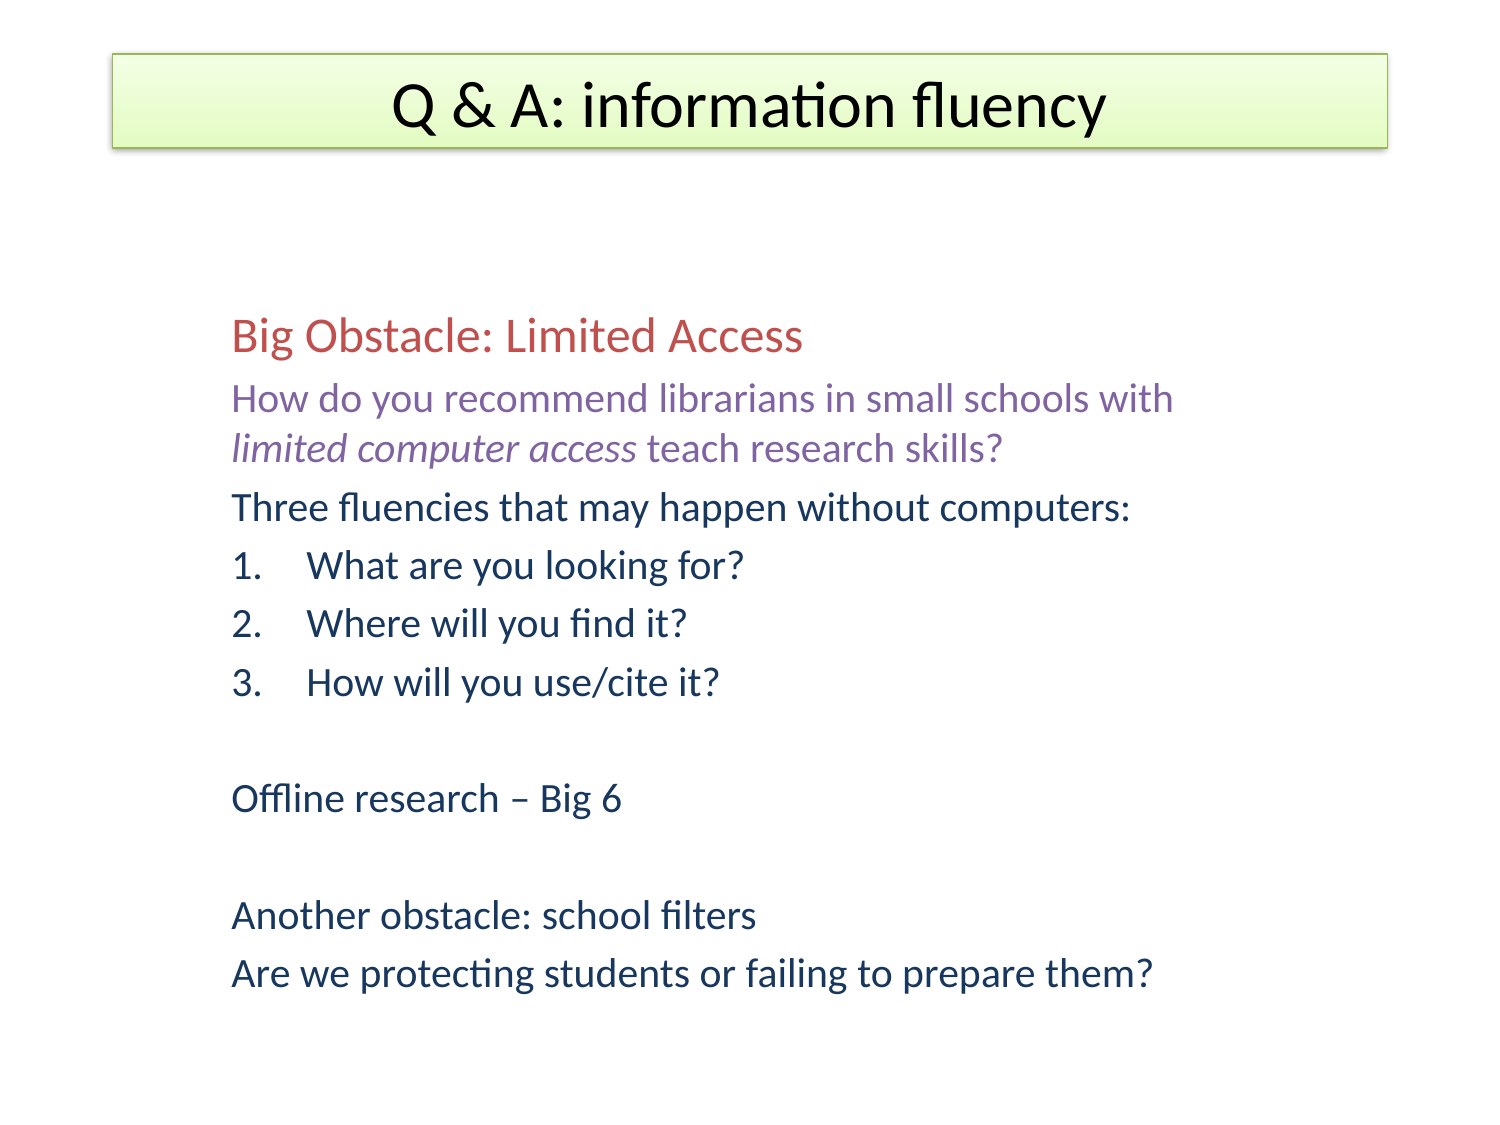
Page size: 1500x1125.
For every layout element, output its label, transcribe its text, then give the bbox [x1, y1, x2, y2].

subtitle Big Obstacle: Limited Access How do you recommend librarians in small schools with limited computer access teach research skills? Three fluencies that may happen without computers: What are you looking for? Where will you find it? How will you use/cite it? Offline research – Big 6 Another obstacle: school filters Are we protecting students or failing to prepare them? [216, 295, 1299, 882]
text_box Q & A: information fluency [112, 53, 1388, 149]
